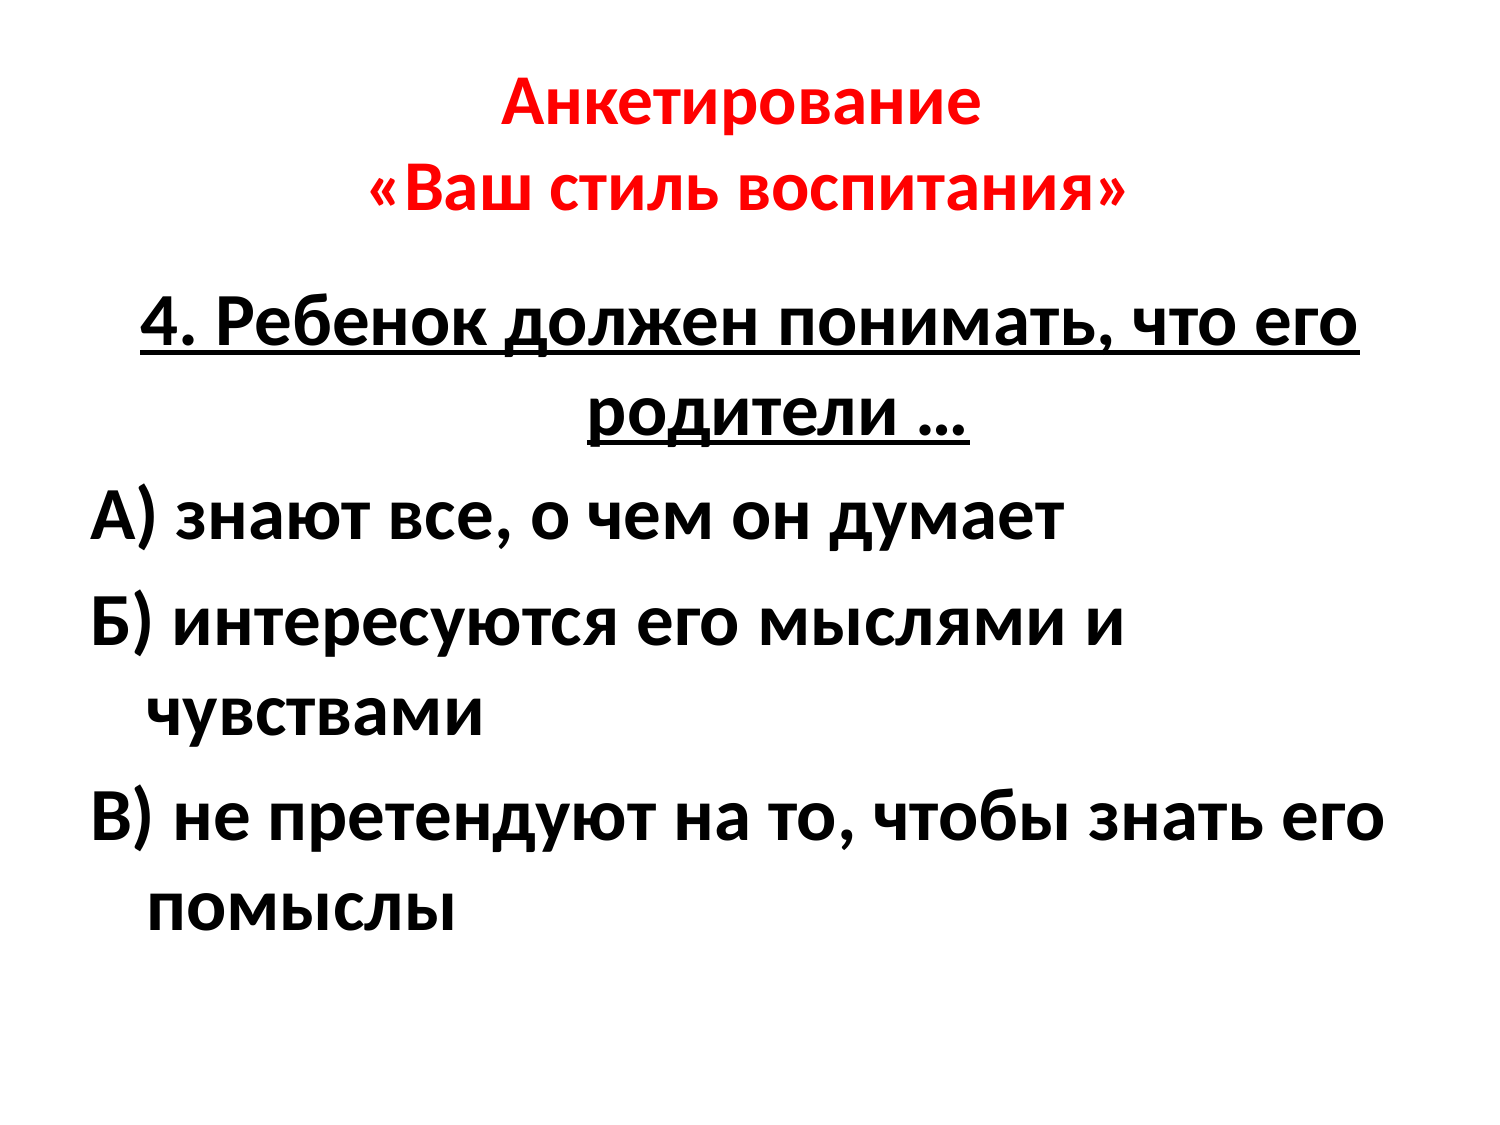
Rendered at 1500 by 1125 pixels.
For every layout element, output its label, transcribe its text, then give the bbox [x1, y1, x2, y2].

title Анкетирование «Ваш стиль воспитания» [75, 45, 1425, 233]
list 4. Ребенок должен понимать, что его родители … А) знают все, о чем он думает Б) интересуются его мыслями и чувствами В) не претендуют на то, чтобы знать его помыслы [75, 262, 1425, 1005]
